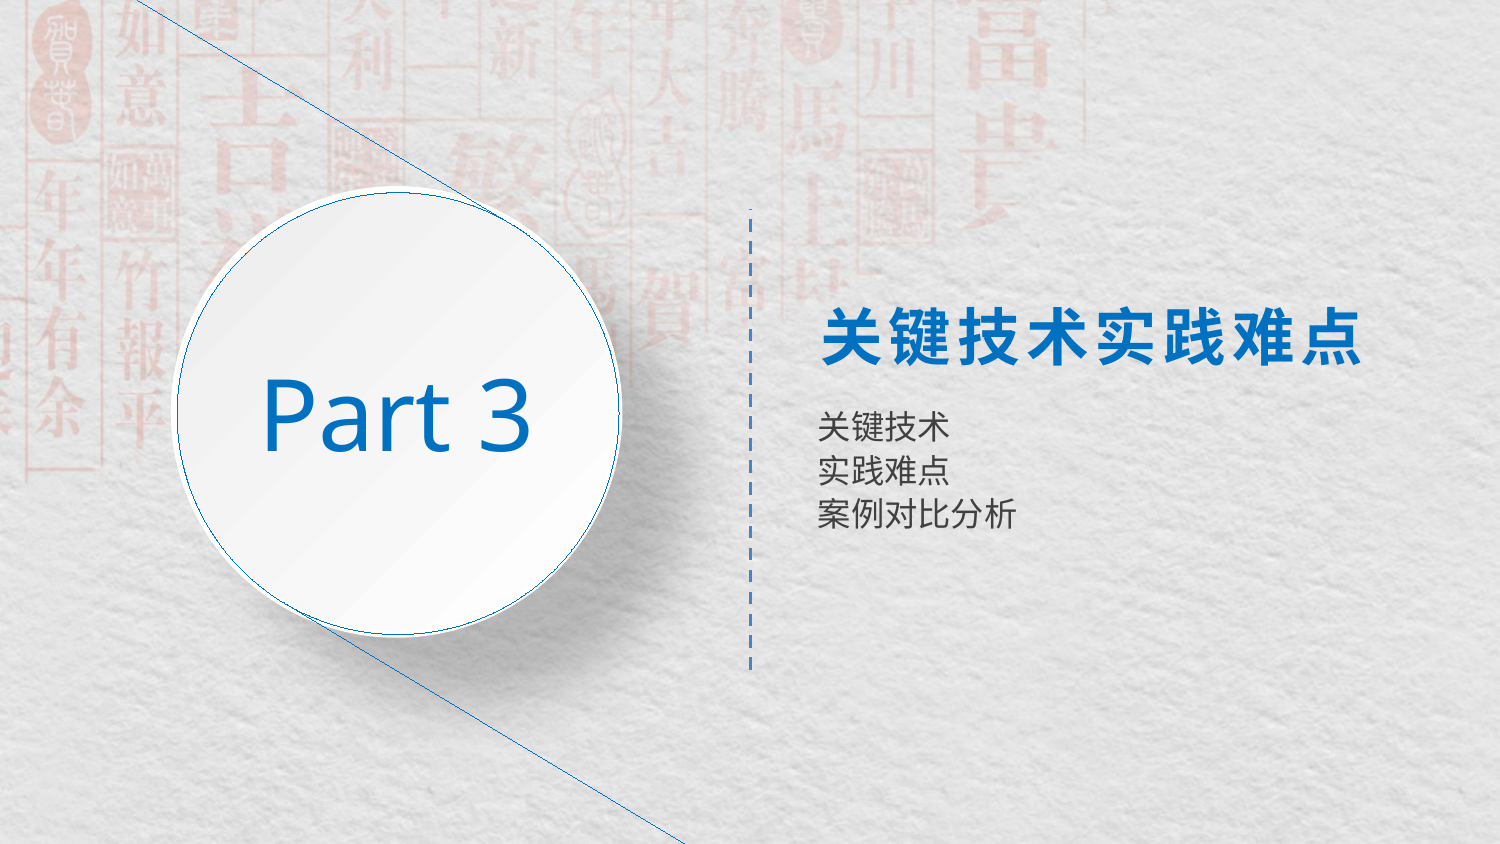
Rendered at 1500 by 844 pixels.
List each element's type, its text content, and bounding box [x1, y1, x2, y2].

text_box Part 3 [171, 187, 622, 637]
text_box 案例对比分析 [817, 493, 1126, 534]
text_box 实践难点 [817, 449, 1126, 490]
picture [0, 0, 1500, 844]
text_box [288, 222, 620, 635]
text_box 关键技术实践难点 [805, 290, 1379, 381]
text_box 关键技术 [817, 406, 1125, 446]
text_box [177, 192, 508, 605]
